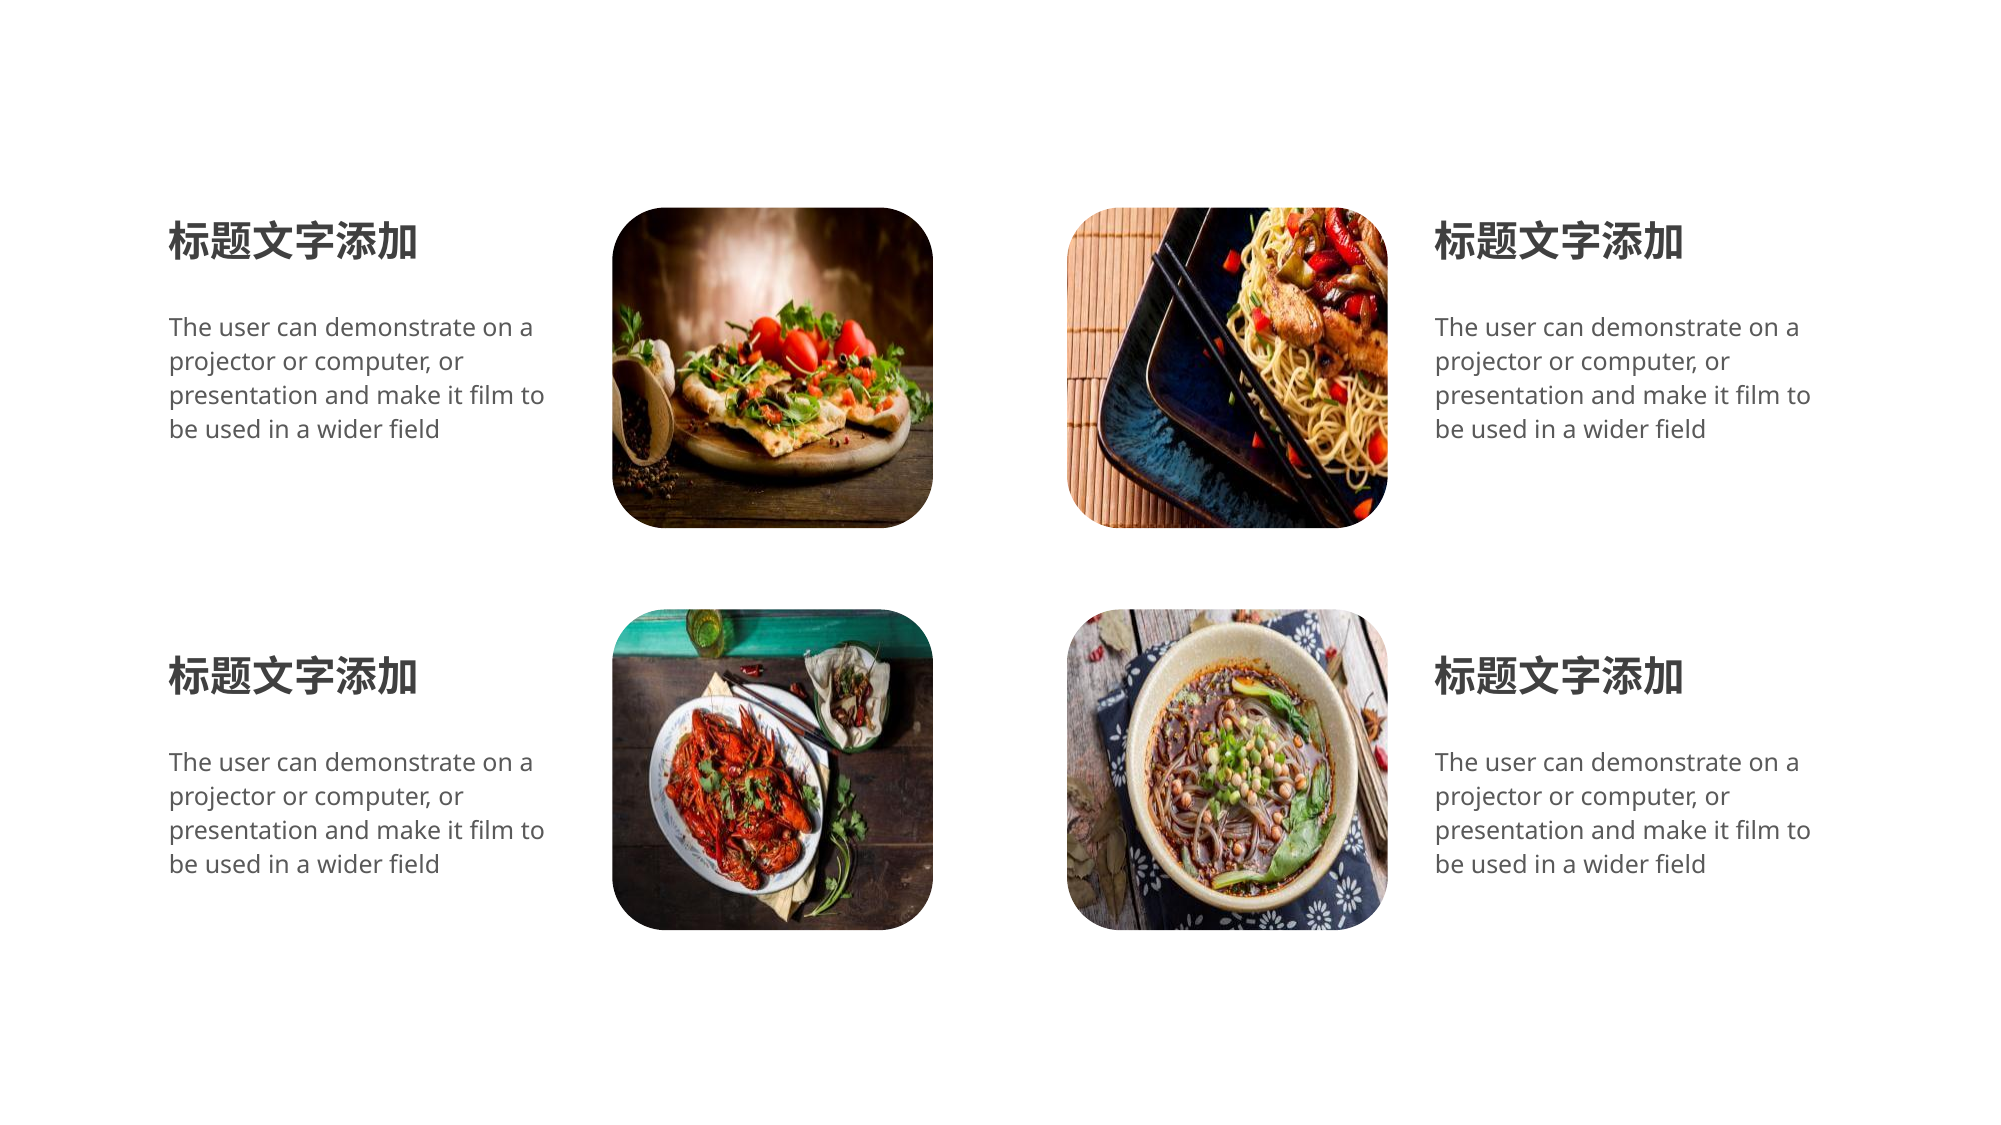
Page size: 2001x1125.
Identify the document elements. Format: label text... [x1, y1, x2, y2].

text_box The user can demonstrate on a projector or computer, or presentation and make it film to be used in a wider field [153, 299, 580, 452]
text_box 标题文字添加 [1420, 642, 1847, 708]
text_box 标题文字添加 [153, 207, 580, 273]
text_box [1065, 608, 1389, 932]
text_box The user can demonstrate on a projector or computer, or presentation and make it film to be used in a wider field [1420, 735, 1847, 887]
text_box 标题文字添加 [1420, 207, 1847, 273]
text_box 标题文字添加 [153, 642, 580, 708]
text_box The user can demonstrate on a projector or computer, or presentation and make it film to be used in a wider field [1420, 299, 1847, 452]
text_box [611, 206, 935, 530]
text_box The user can demonstrate on a projector or computer, or presentation and make it film to be used in a wider field [153, 735, 580, 887]
text_box [611, 608, 935, 932]
text_box [1065, 206, 1389, 530]
